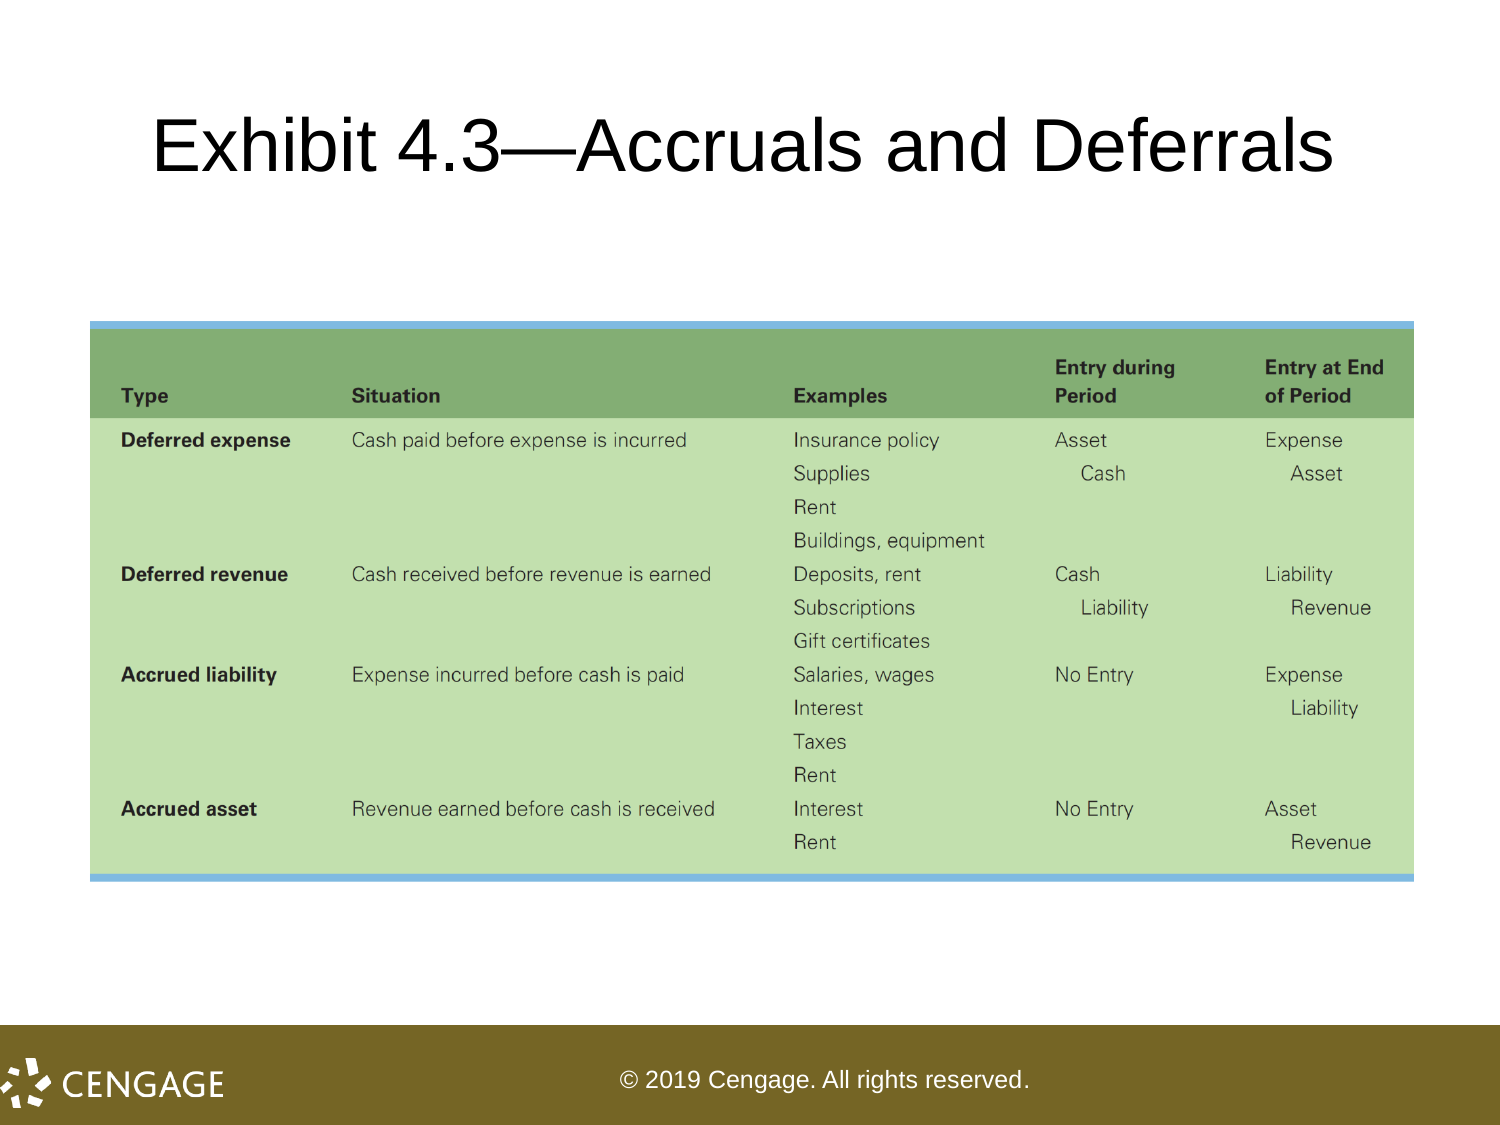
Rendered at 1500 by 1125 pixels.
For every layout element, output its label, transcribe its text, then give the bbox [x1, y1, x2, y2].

title Exhibit 4.3—Accruals and Deferrals [85, 58, 1403, 224]
picture [86, 315, 1414, 882]
picture [0, 1058, 223, 1108]
